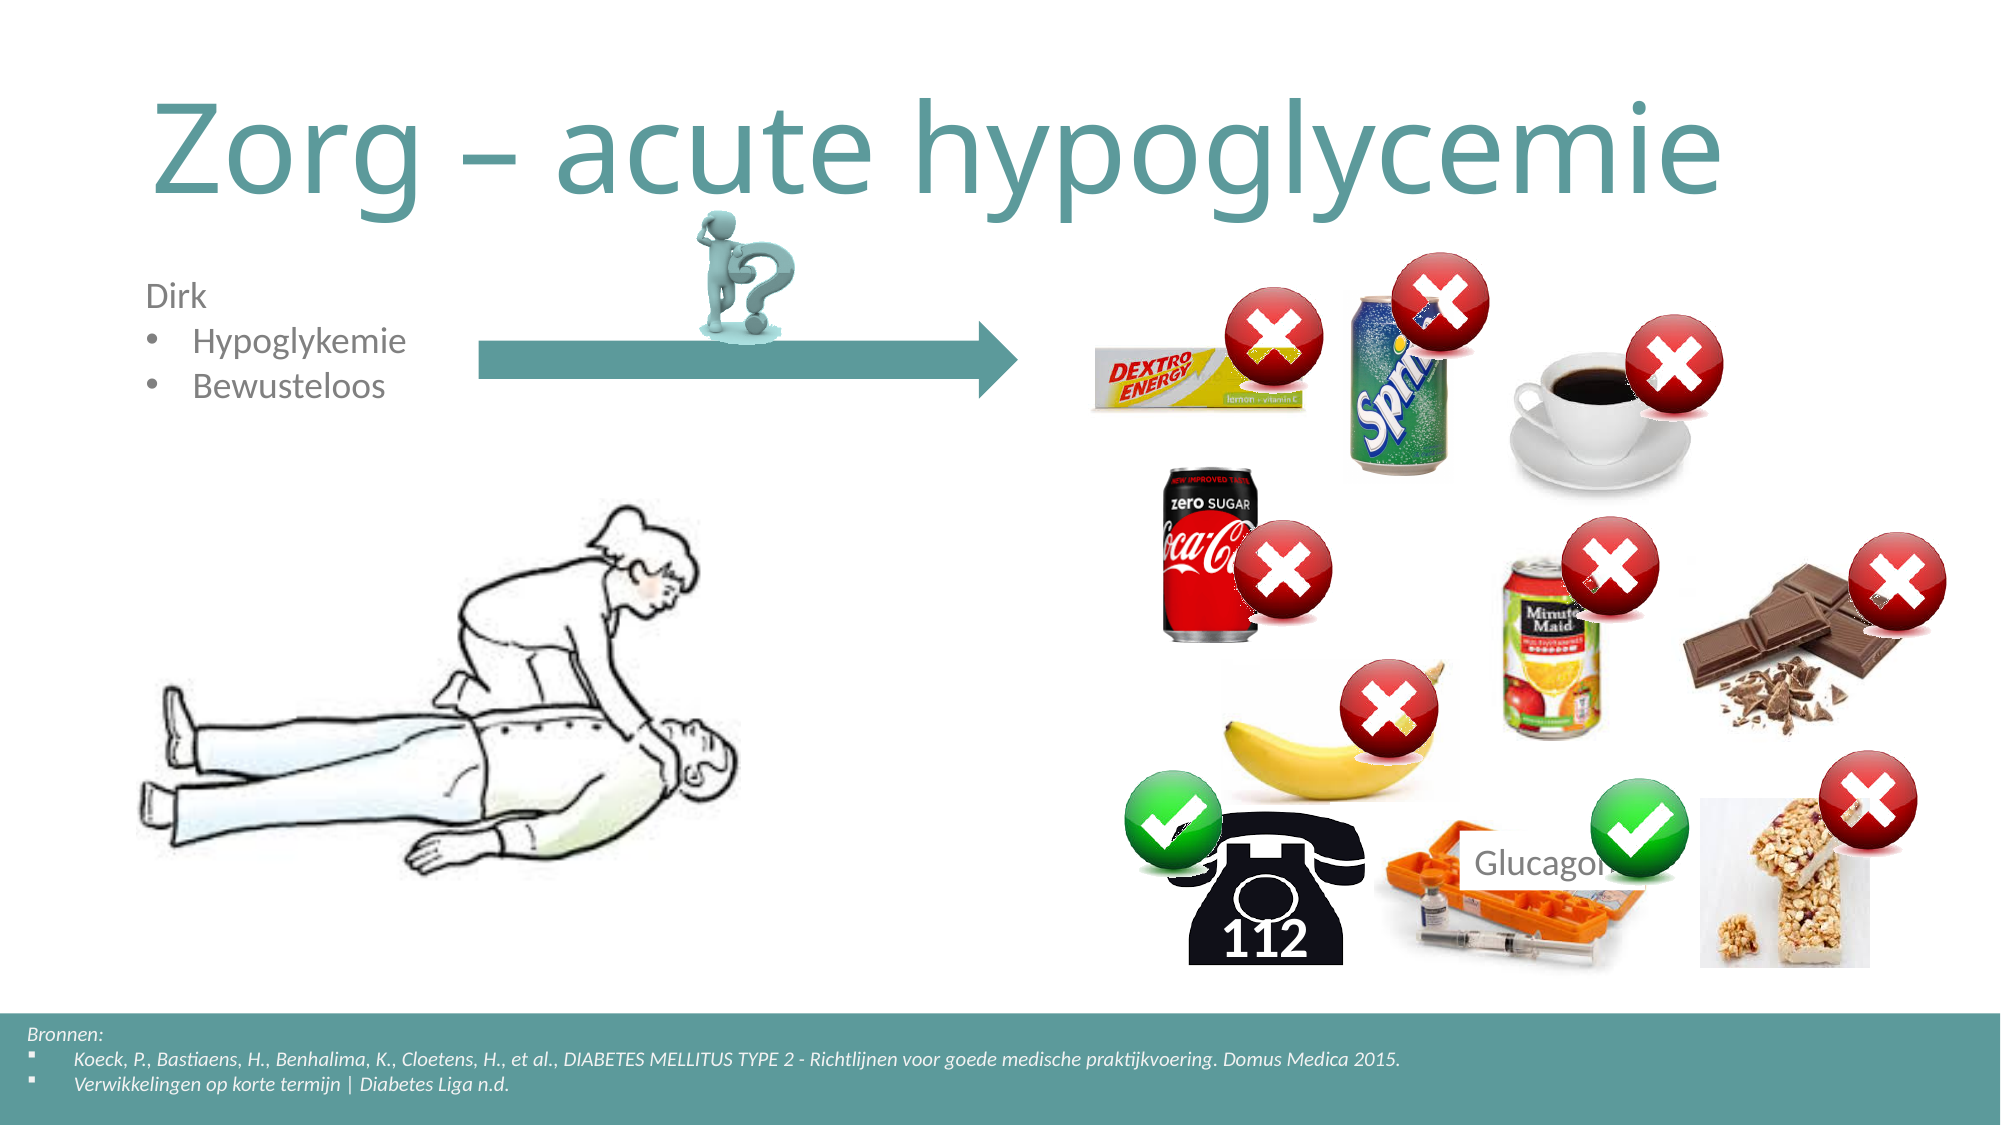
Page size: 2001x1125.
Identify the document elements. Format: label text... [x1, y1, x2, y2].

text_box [1157, 807, 1374, 978]
picture [1081, 272, 1332, 451]
picture [1477, 299, 1732, 741]
text_box [478, 320, 1018, 399]
picture [1065, 238, 1498, 890]
text_box Dirk Hypoglykemie Bewusteloos [130, 263, 690, 413]
title Zorg – acute hypoglycemie [136, 22, 1862, 229]
picture [1670, 517, 1955, 968]
picture [136, 498, 741, 901]
picture [655, 193, 816, 354]
text_box Bronnen: Koeck, P., Bastiaens, H., Benhalima, K., Cloetens, H., et al., DIABETES MELLITUS TYPE 2 - Richtlijnen voor goede medische praktijkvoering. Domus Medica 2015. Verwikkelingen op korte termijn | Diabetes Liga n.d. [12, 1013, 2000, 1103]
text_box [1330, 802, 1676, 980]
picture [1581, 763, 1694, 898]
